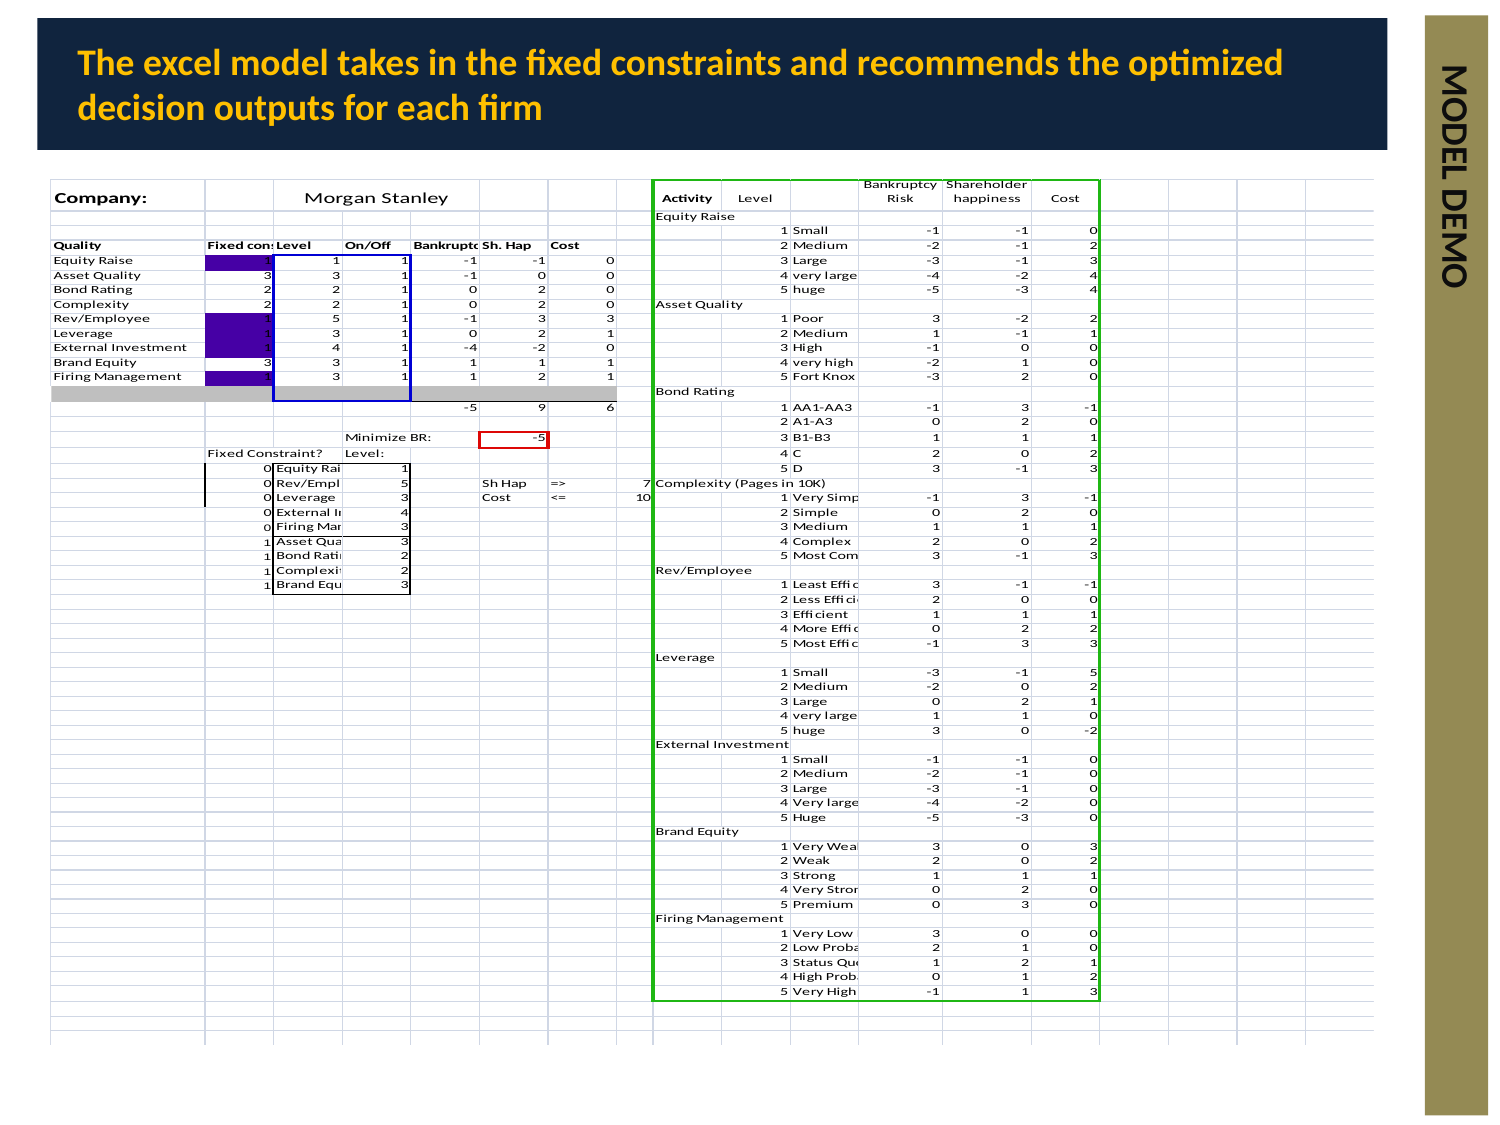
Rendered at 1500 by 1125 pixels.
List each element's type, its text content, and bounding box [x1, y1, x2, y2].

text_box MODEL DEMO [1427, 49, 1488, 713]
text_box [49, 179, 1375, 1046]
text_box The excel model takes in the fixed constraints and recommends the optimized decision outputs for each firm [62, 30, 1363, 136]
